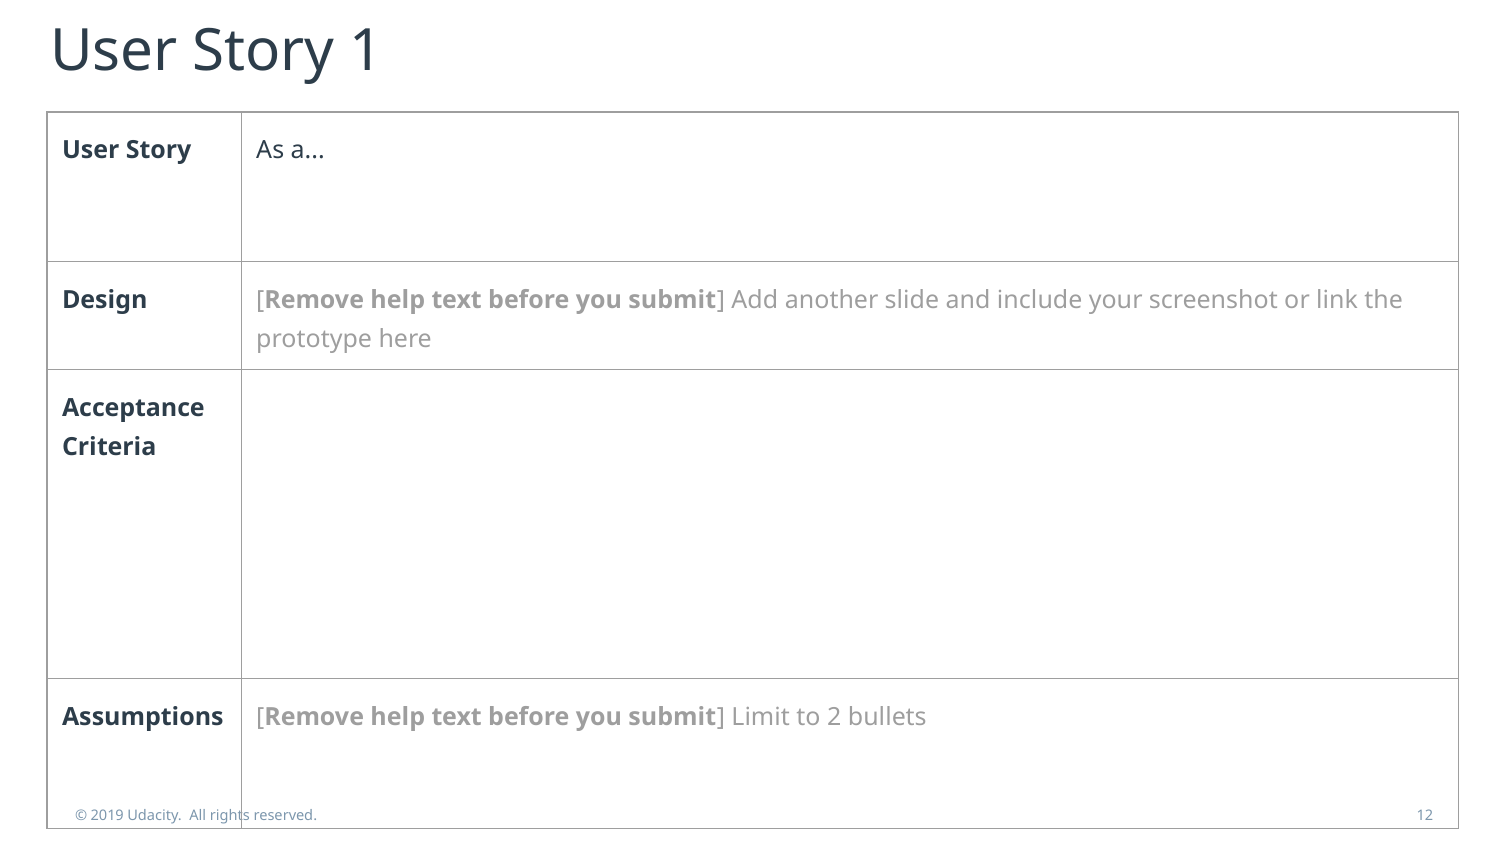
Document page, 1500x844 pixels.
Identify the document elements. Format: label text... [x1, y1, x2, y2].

table_cell [242, 370, 1458, 678]
title User Story 1 [50, 12, 1400, 111]
table_cell [Remove help text before you submit] Limit to 2 bullets [242, 679, 1458, 828]
table_cell Assumptions [48, 679, 241, 828]
table_header As a... [242, 113, 1458, 261]
table_cell [Remove help text before you submit] Add another slide and include your screenshot or link the prototype here [242, 262, 1458, 369]
table_cell Design [48, 262, 241, 369]
table_cell Acceptance Criteria [48, 370, 241, 678]
table_header User Story [48, 113, 241, 261]
